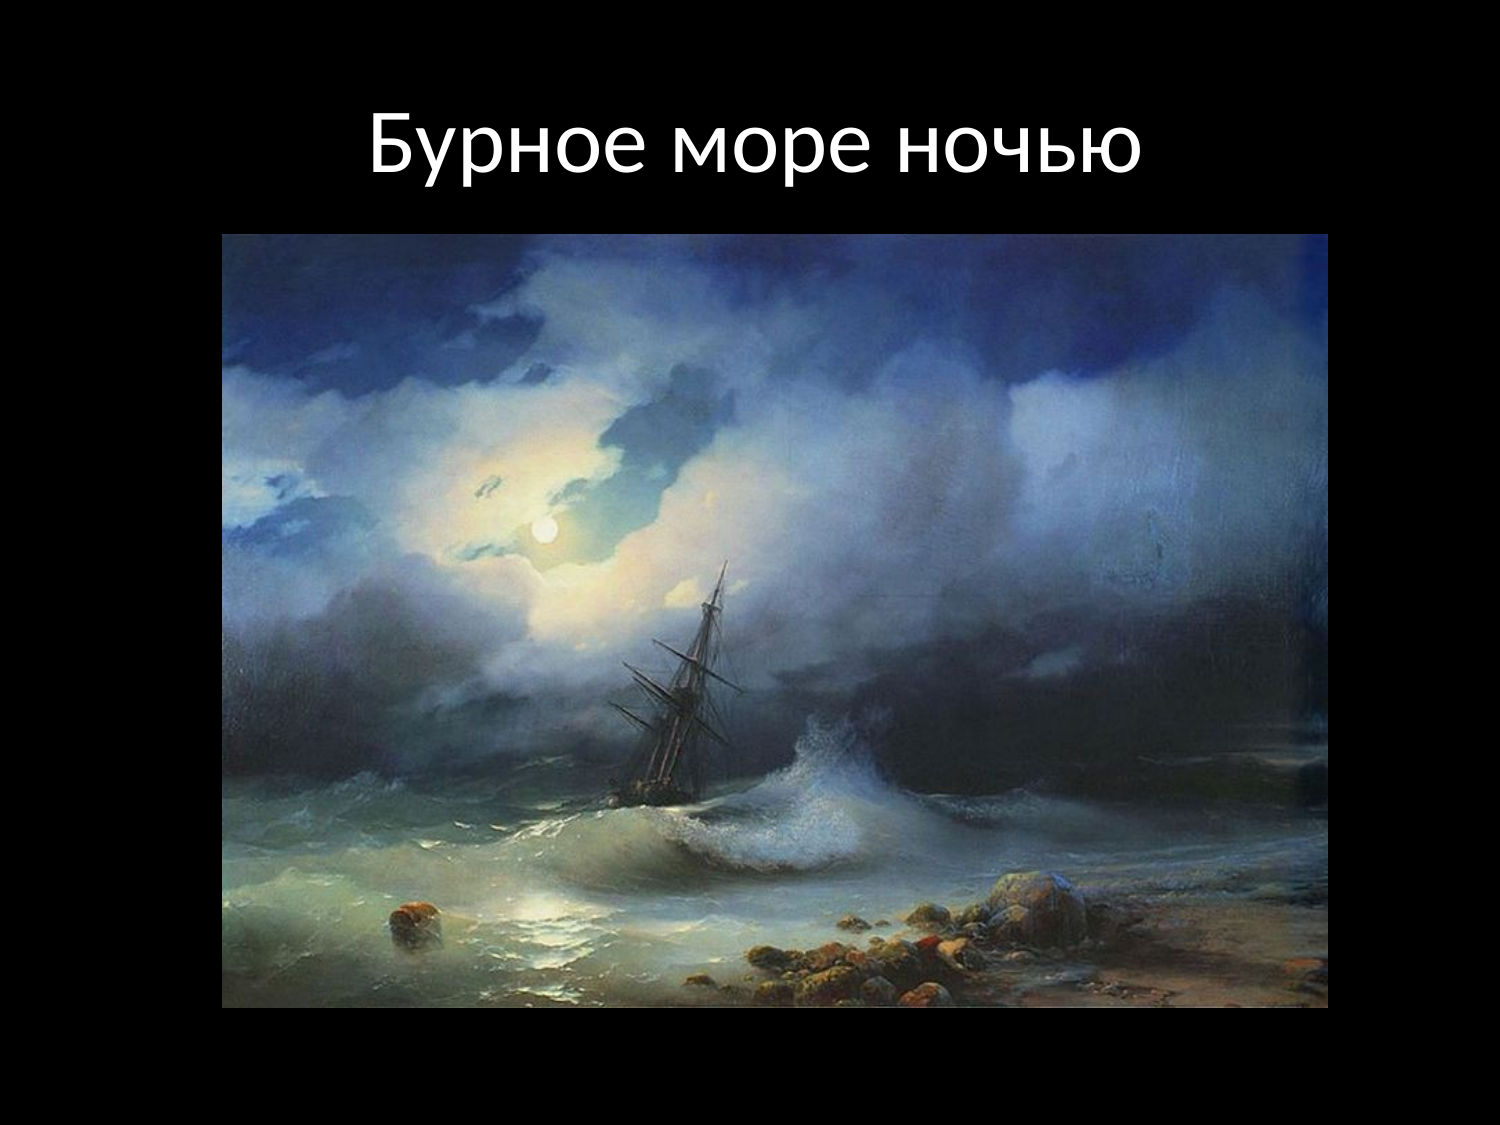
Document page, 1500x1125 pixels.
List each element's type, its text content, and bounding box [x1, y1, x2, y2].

title Бурное море ночью [234, 35, 1278, 232]
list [222, 234, 1328, 1009]
